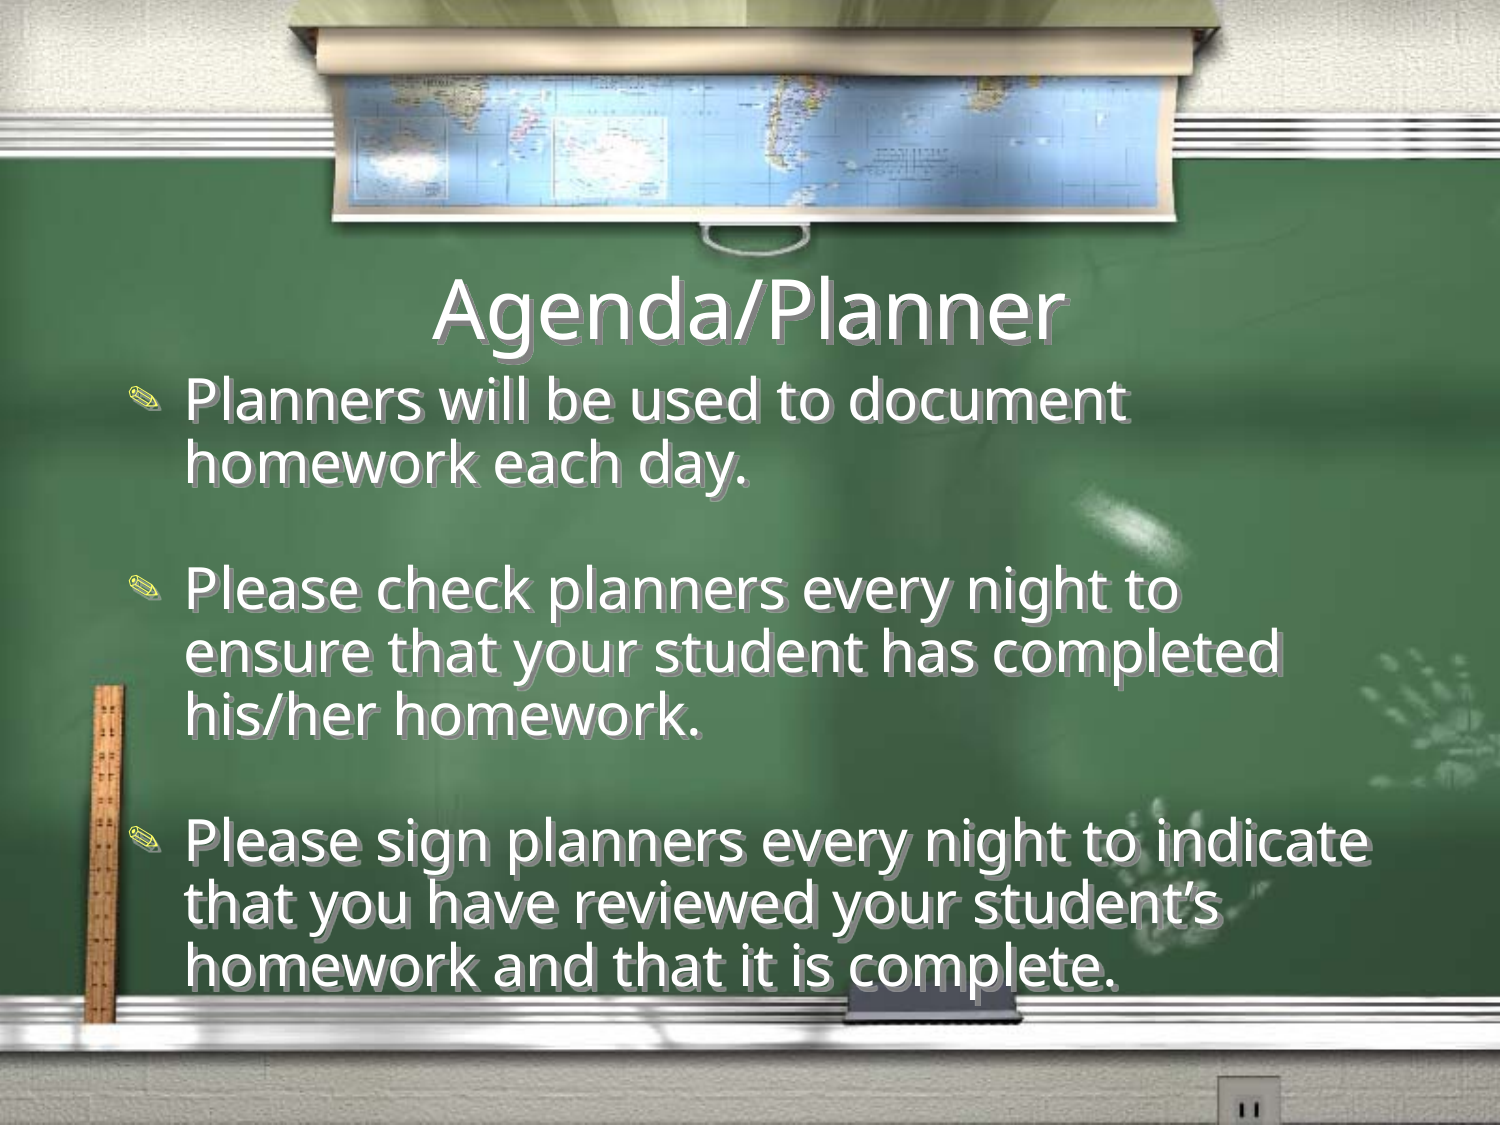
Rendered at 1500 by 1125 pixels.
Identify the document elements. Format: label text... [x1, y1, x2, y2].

picture [0, 0, 1500, 1125]
list Planners will be used to document homework each day. Please check planners every night to ensure that your student has completed his/her homework. Please sign planners every night to indicate that you have reviewed your student’s homework and that it is complete. [112, 362, 1388, 1001]
title Agenda/Planner [112, 212, 1388, 362]
